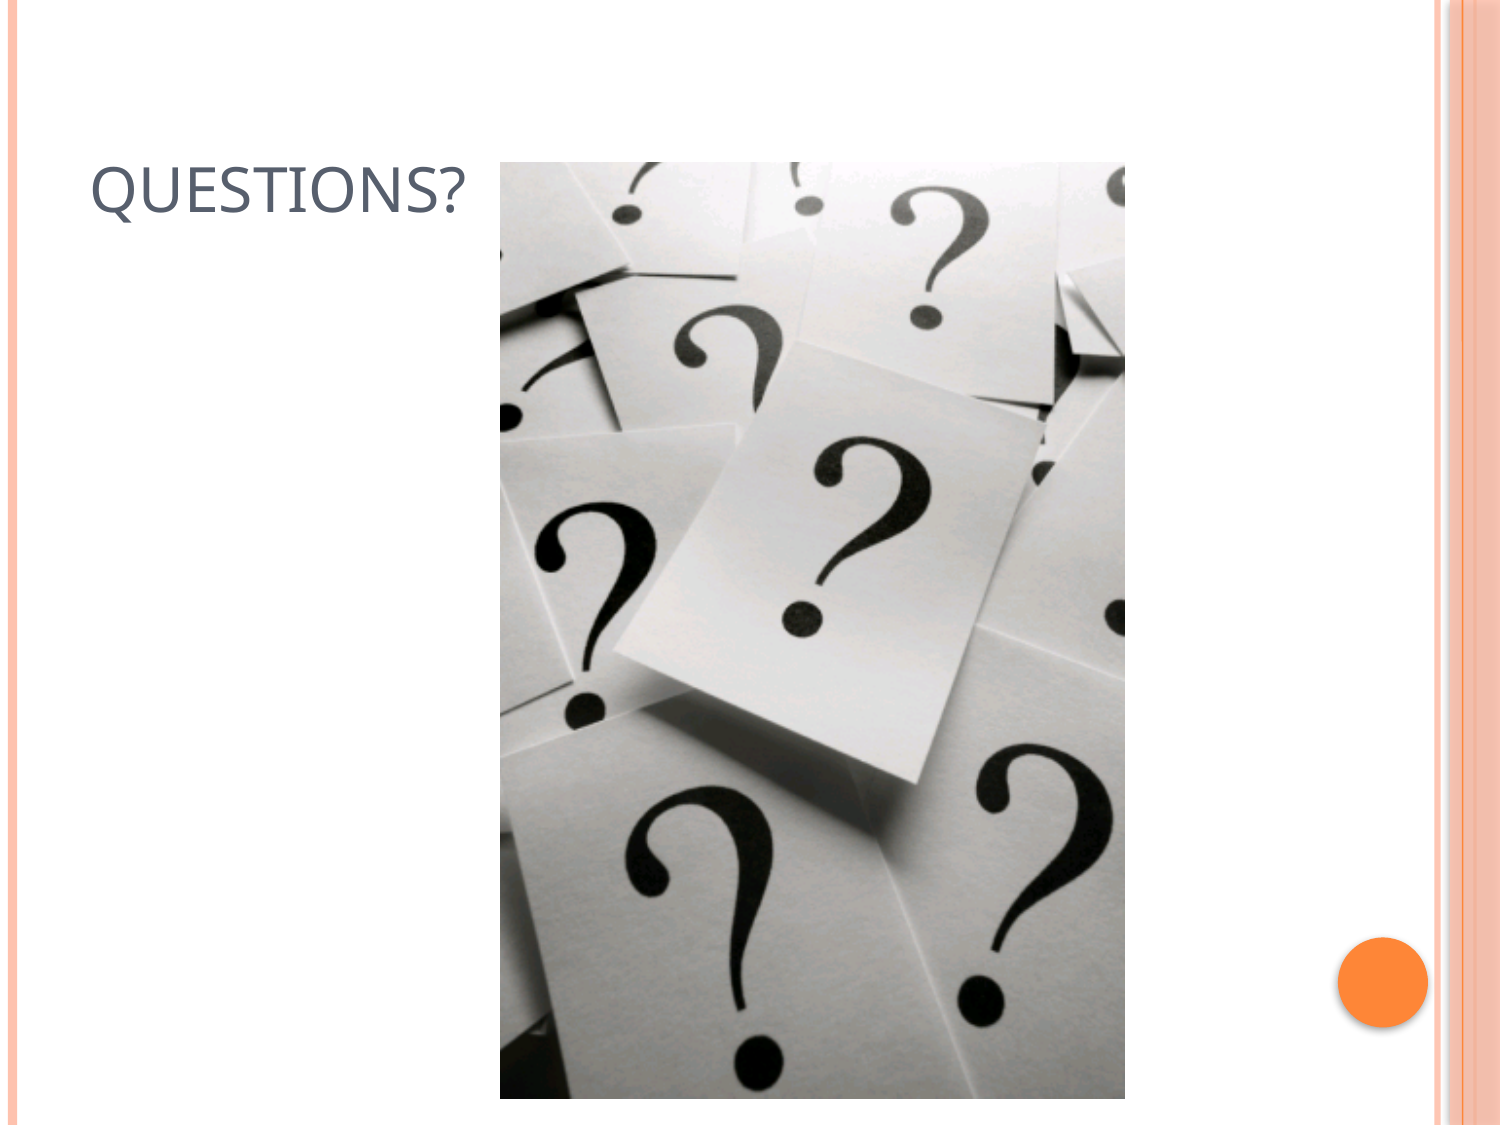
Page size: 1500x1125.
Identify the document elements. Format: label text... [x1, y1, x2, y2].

title Questions? [75, 45, 1300, 233]
picture [499, 161, 1126, 1100]
